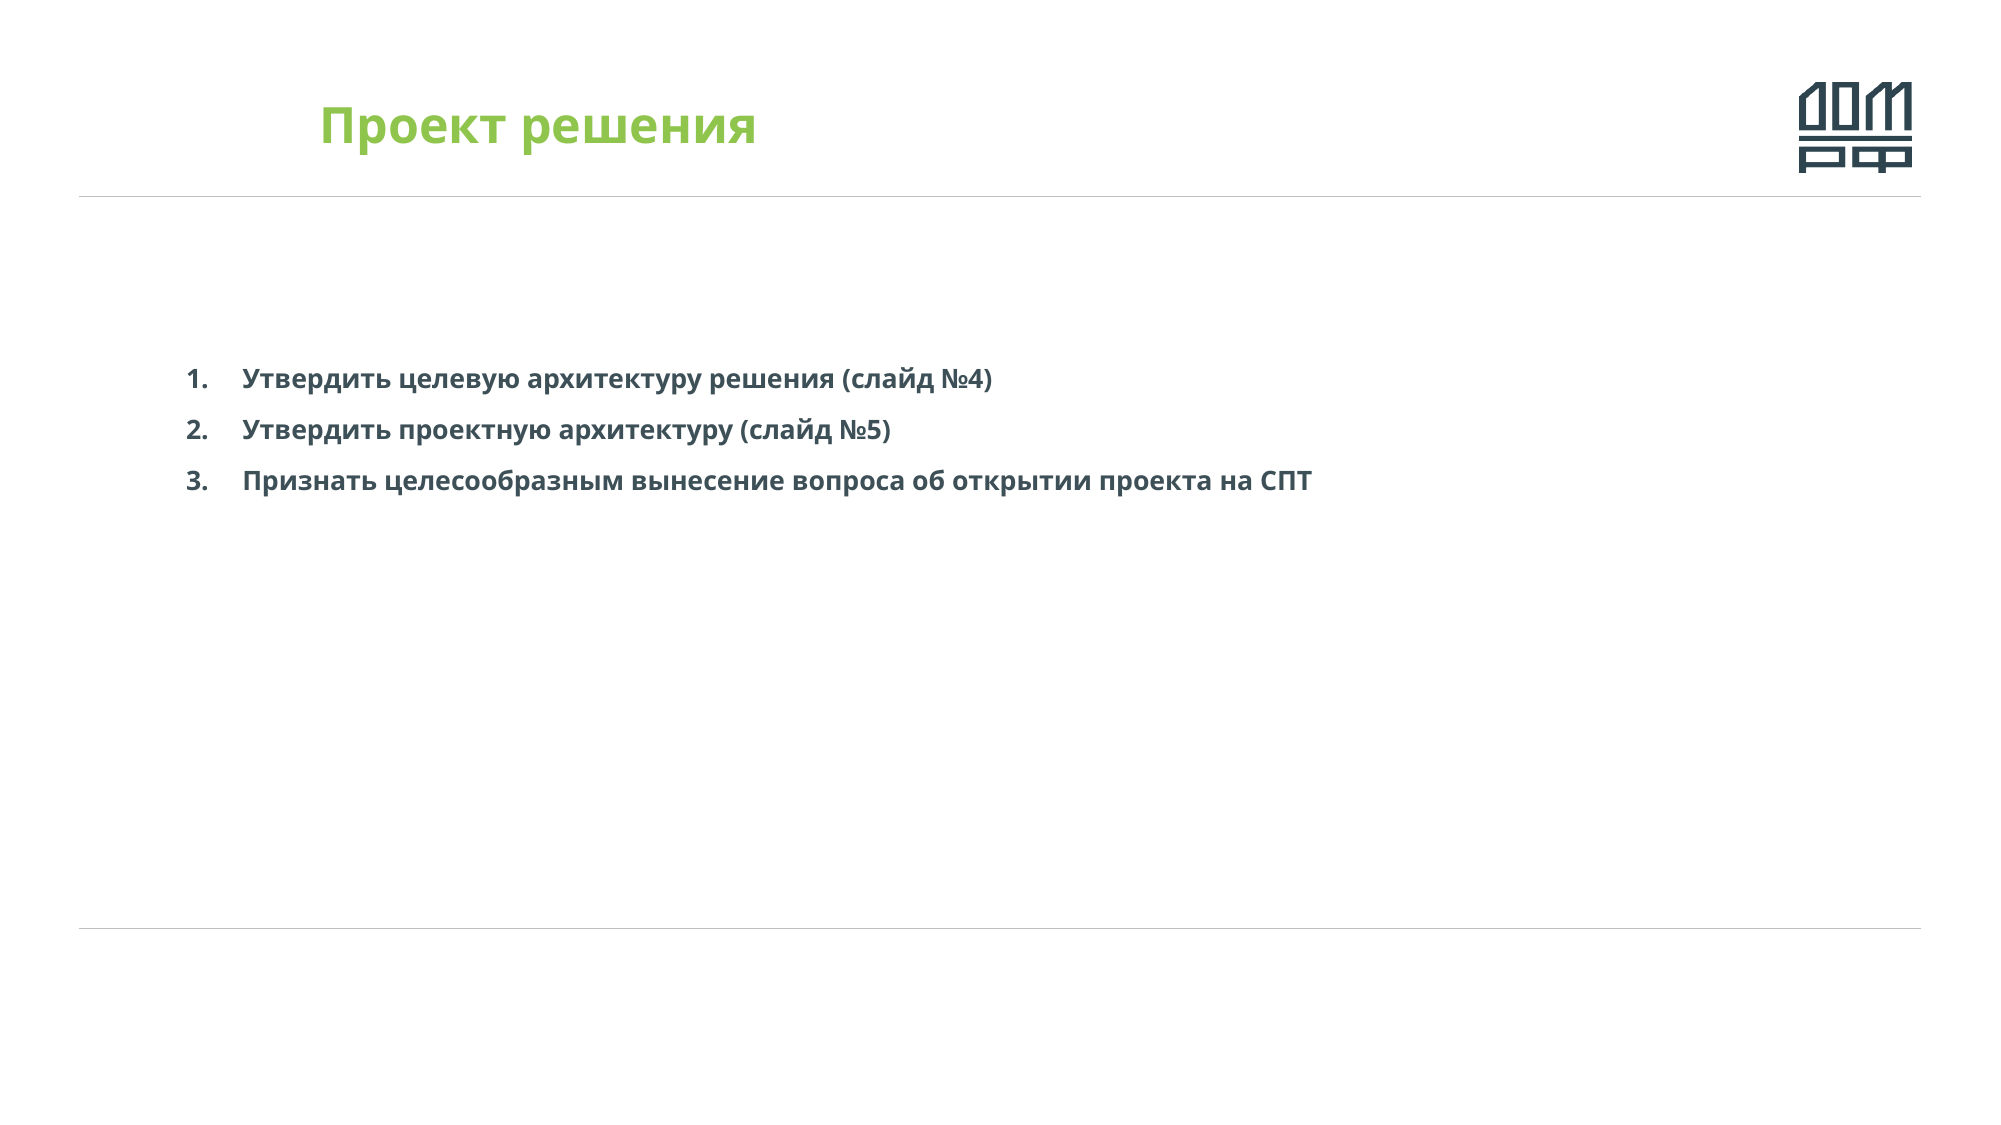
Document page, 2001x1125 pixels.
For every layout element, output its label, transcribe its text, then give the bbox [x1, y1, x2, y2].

picture [1799, 82, 1921, 173]
title Проект решения [316, 92, 1445, 154]
text_box Утвердить целевую архитектуру решения (слайд №4) Утвердить проектную архитектуру (слайд №5) Признать целесообразным вынесение вопроса об открытии проекта на СПТ [181, 357, 1683, 500]
